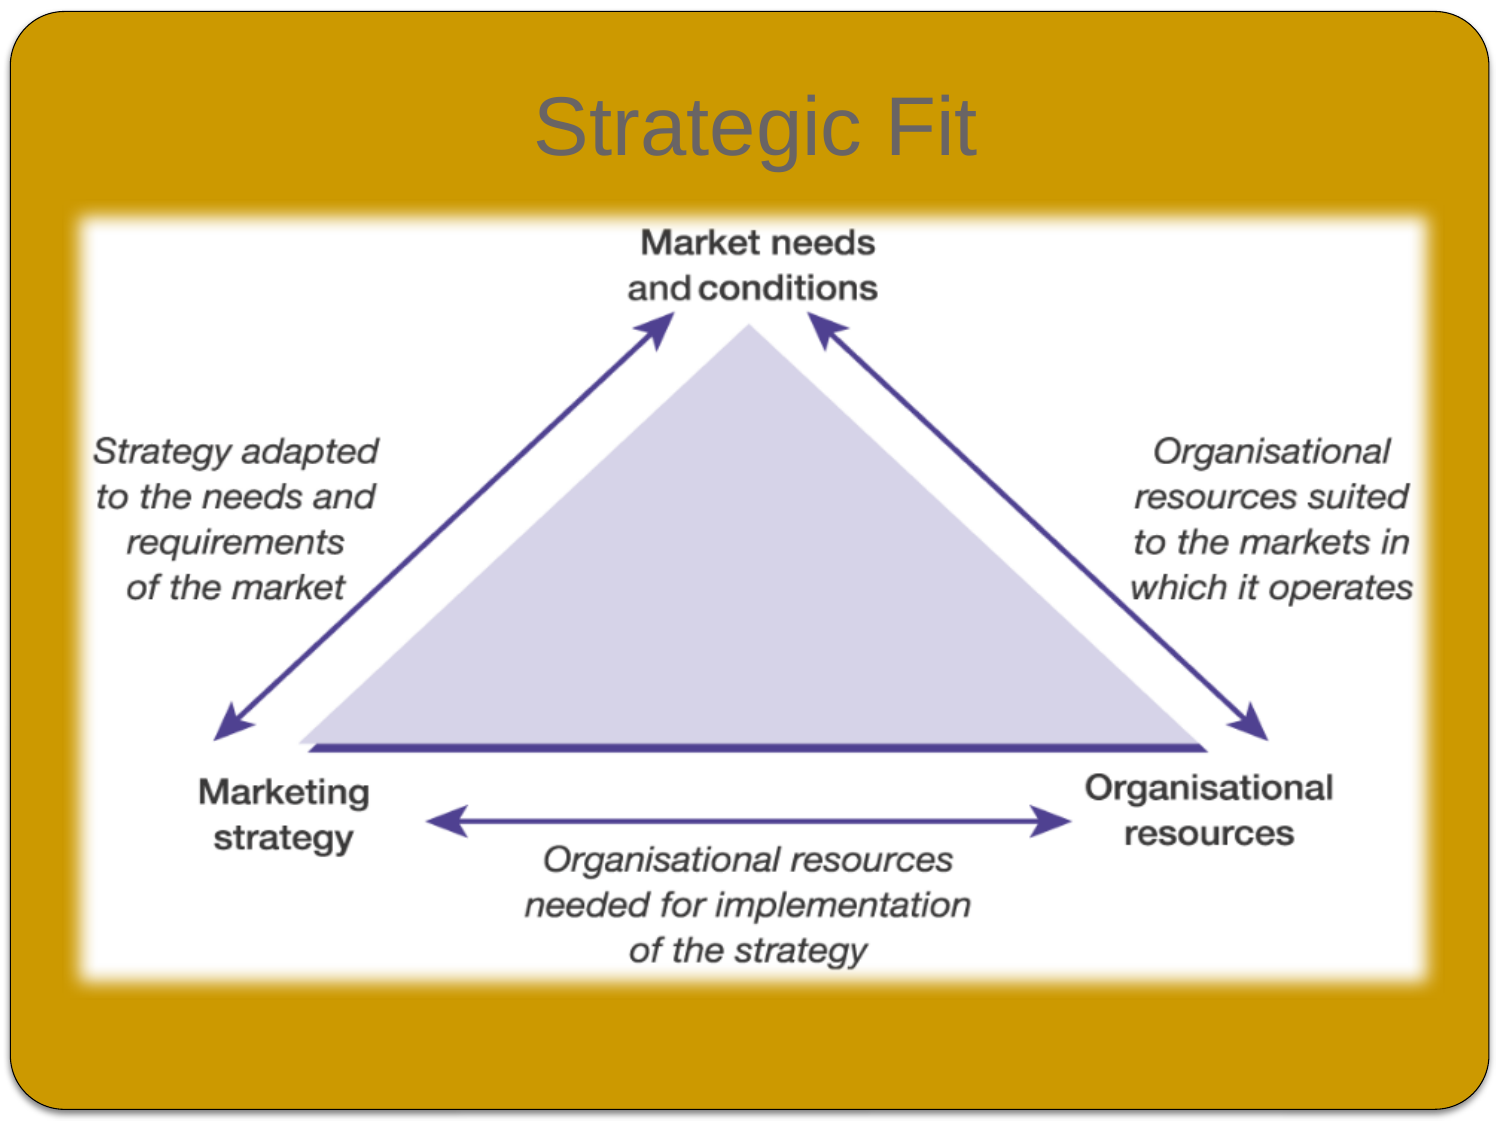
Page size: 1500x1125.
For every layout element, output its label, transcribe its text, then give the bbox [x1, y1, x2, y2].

title Strategic Fit [87, 24, 1426, 188]
picture [62, 199, 1445, 1001]
